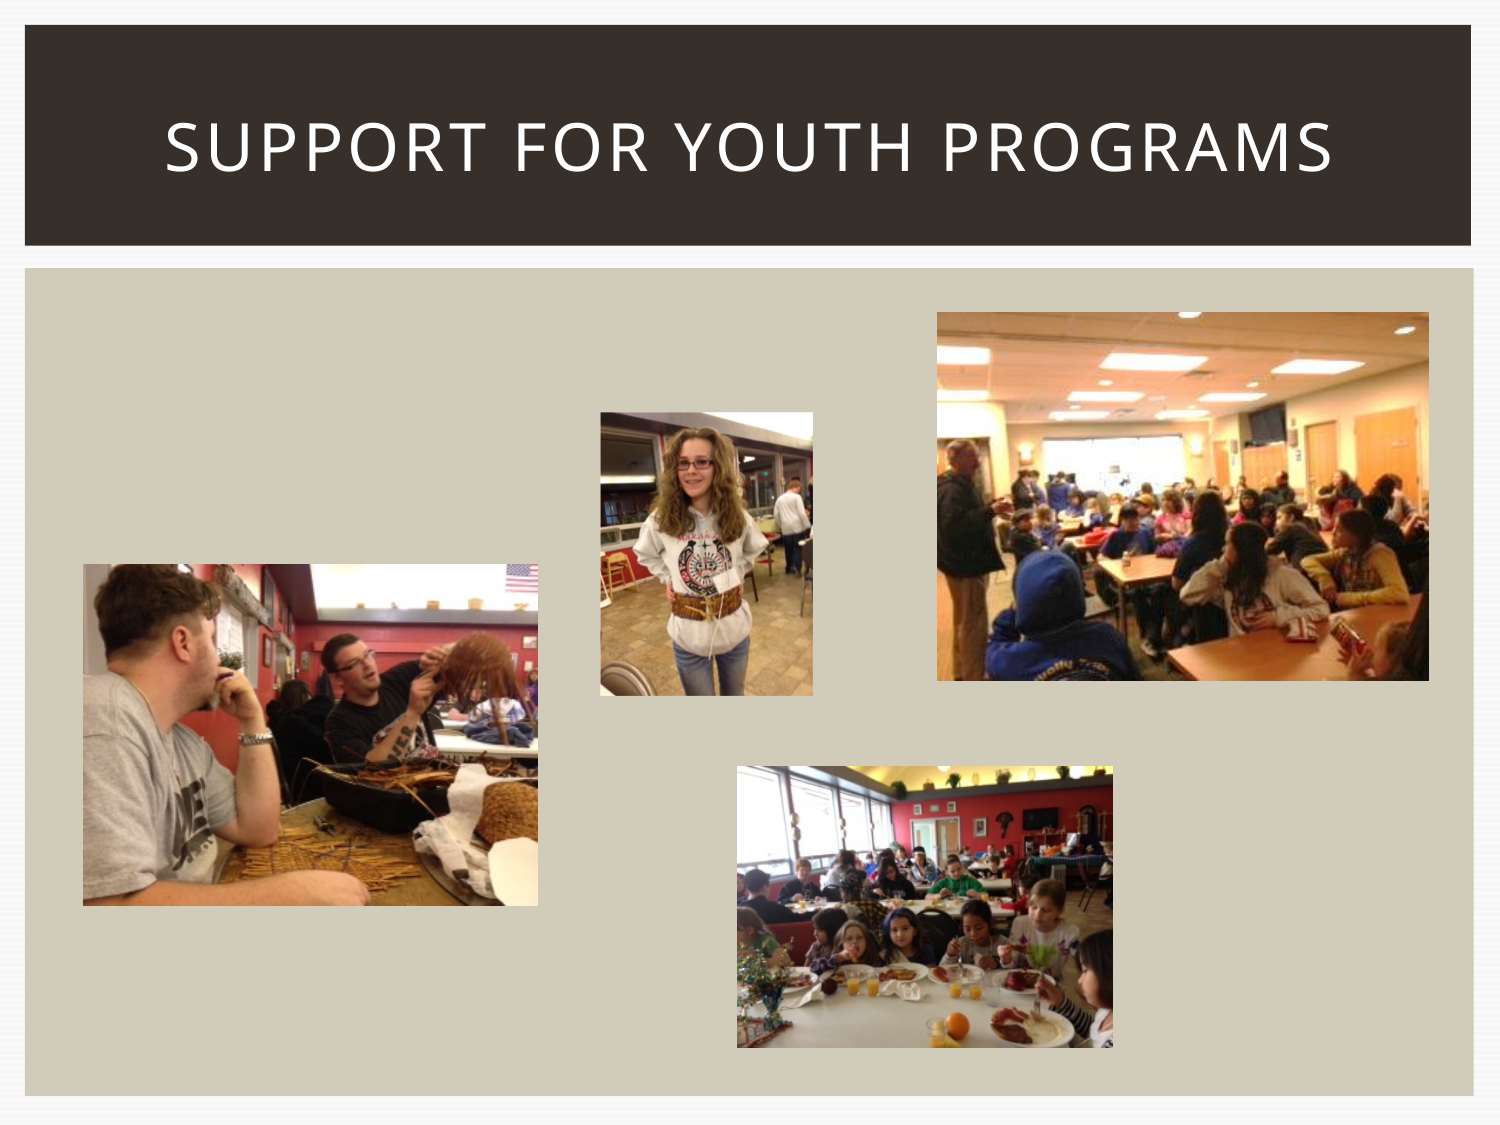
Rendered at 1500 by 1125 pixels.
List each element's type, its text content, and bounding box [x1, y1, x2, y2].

picture [937, 312, 1429, 681]
picture [564, 413, 849, 695]
picture [737, 766, 1113, 1049]
title Support for Youth Programs [62, 58, 1438, 232]
picture [83, 564, 538, 906]
